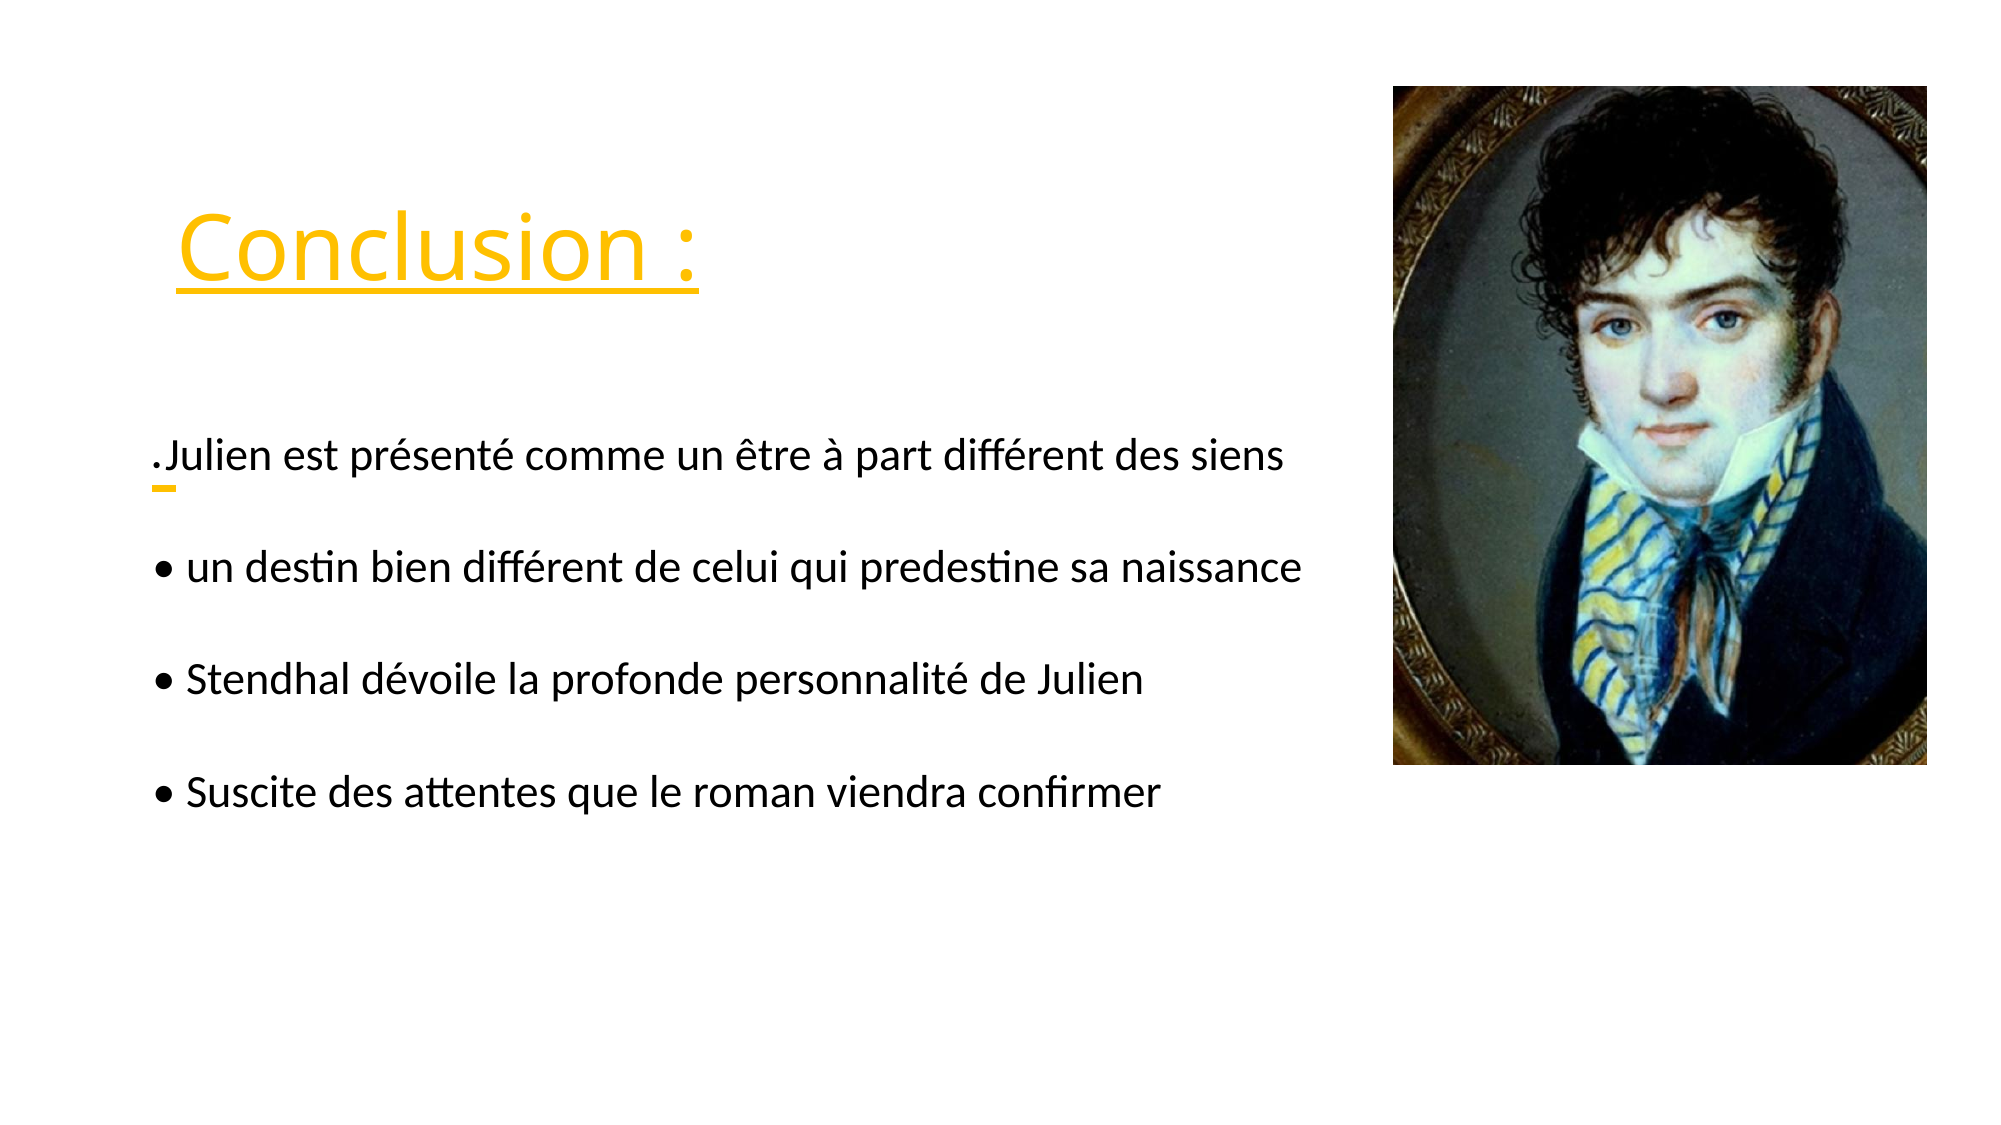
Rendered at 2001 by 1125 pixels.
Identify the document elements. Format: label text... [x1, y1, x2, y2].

list • Julien est présenté comme un être à part différent des siens • un destin bien différent de celui qui predestine sa naissance • Stendhal dévoile la profonde personnalité de Julien • Suscite des attentes que le roman viendra confirmer [137, 395, 1863, 1014]
picture [1393, 86, 1927, 765]
title Conclusion : [137, 87, 1393, 395]
